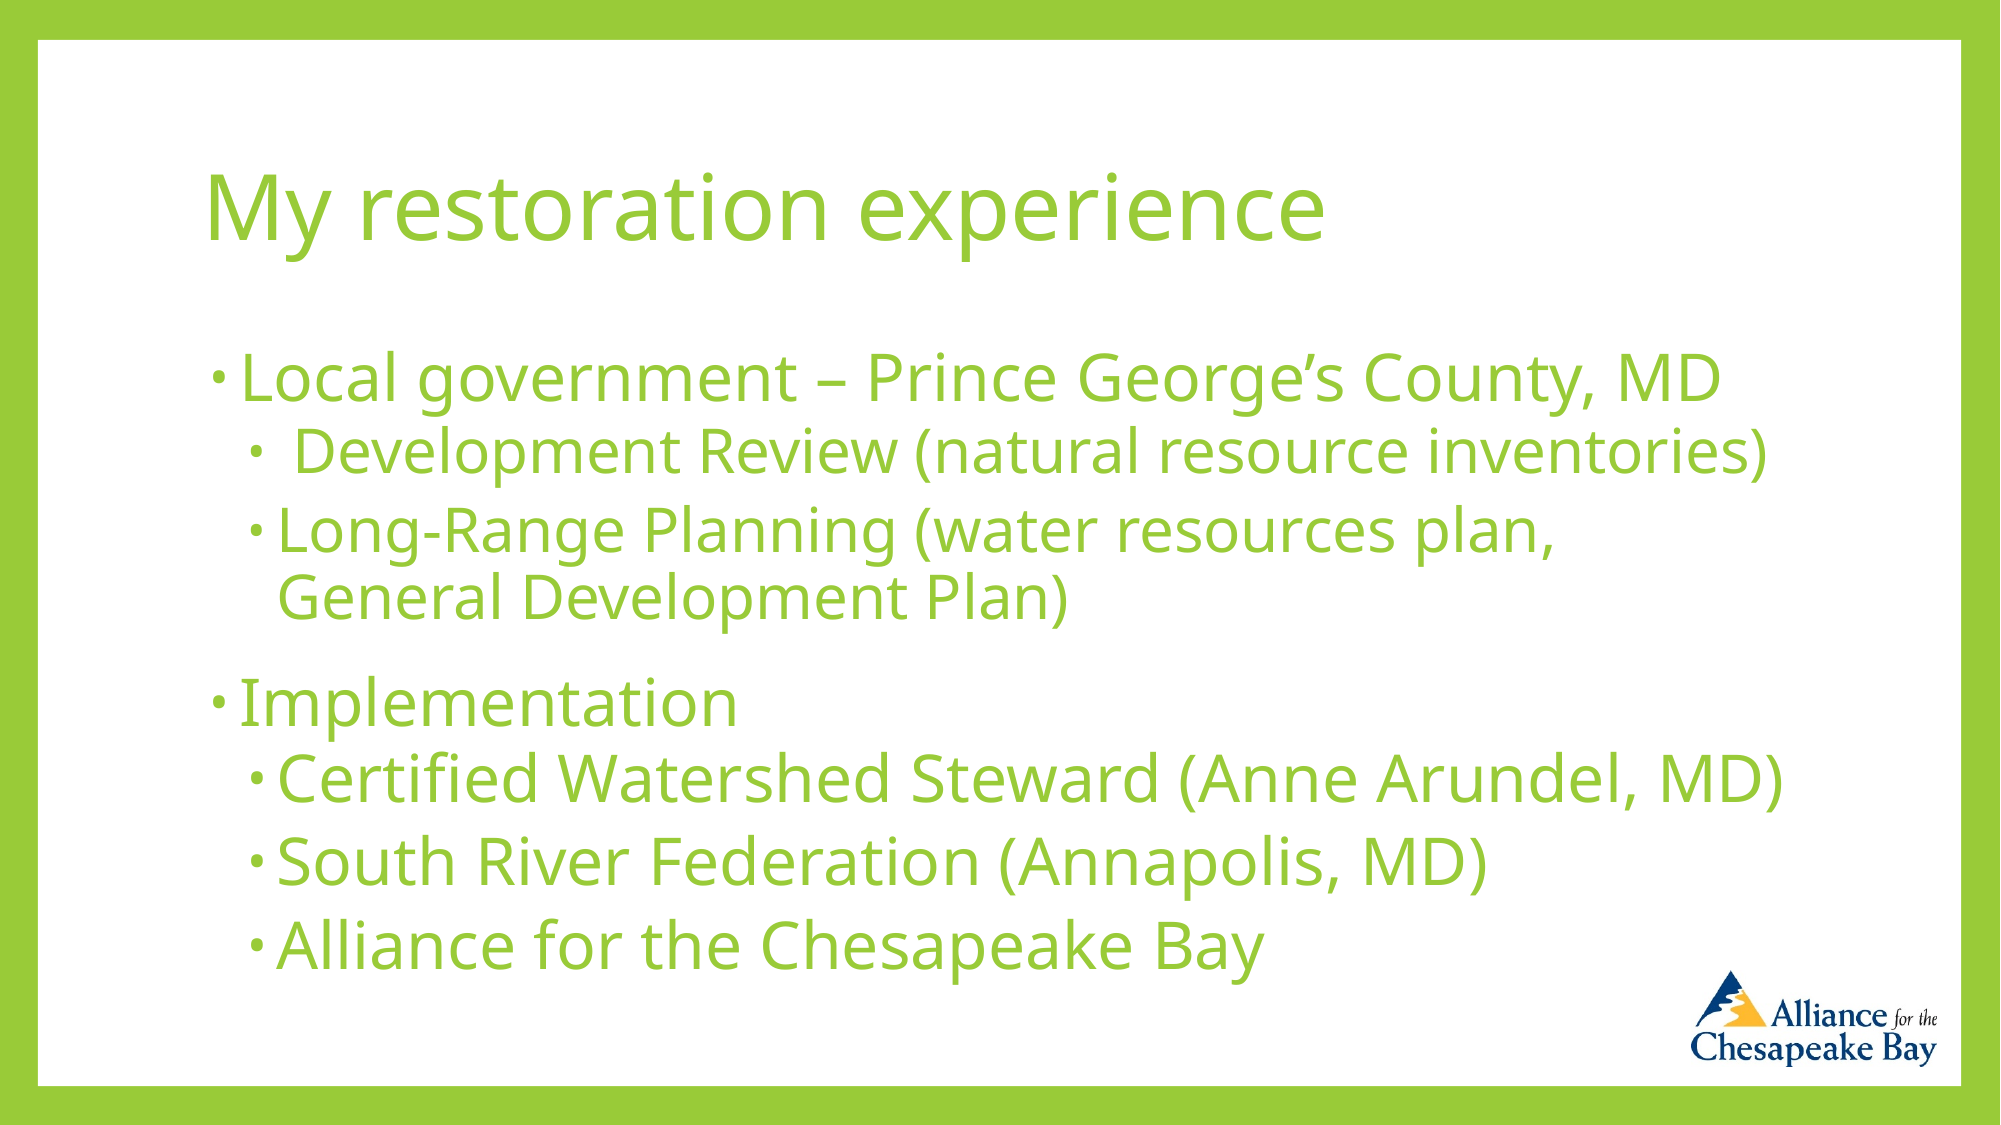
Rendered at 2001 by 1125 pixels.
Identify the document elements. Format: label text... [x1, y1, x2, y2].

picture [1691, 970, 1937, 1067]
list Local government – Prince George’s County, MD Development Review (natural resource inventories) Long-Range Planning (water resources plan, General Development Plan) Implementation Certified Watershed Steward (Anne Arundel, MD) South River Federation (Annapolis, MD) Alliance for the Chesapeake Bay [187, 337, 1808, 1000]
title My restoration experience [187, 99, 1808, 323]
